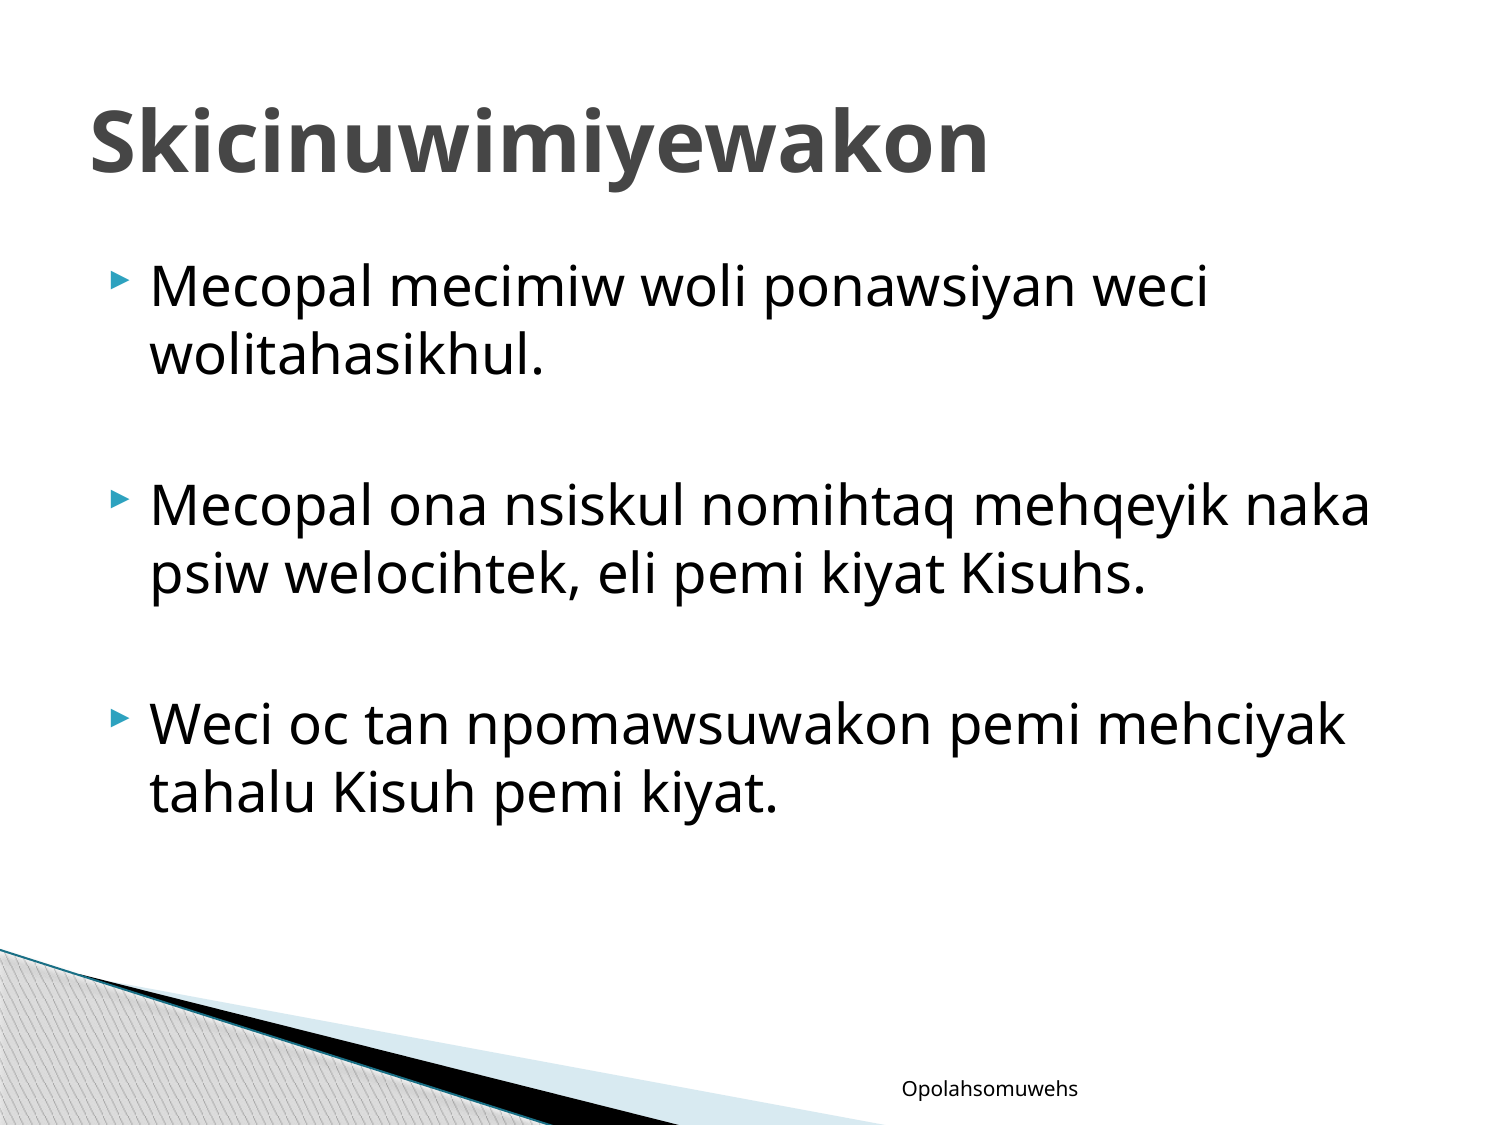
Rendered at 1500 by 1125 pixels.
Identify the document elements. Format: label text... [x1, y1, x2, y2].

footer Opolahsomuwehs [718, 1051, 1105, 1112]
title Skicinuwimiyewakon [75, 45, 1425, 233]
list Mecopal mecimiw woli ponawsiyan weci wolitahasikhul. Mecopal ona nsiskul nomihtaq mehqeyik naka psiw welocihtek, eli pemi kiyat Kisuhs. Weci oc tan npomawsuwakon pemi mehciyak tahalu Kisuh pemi kiyat. [75, 243, 1425, 986]
